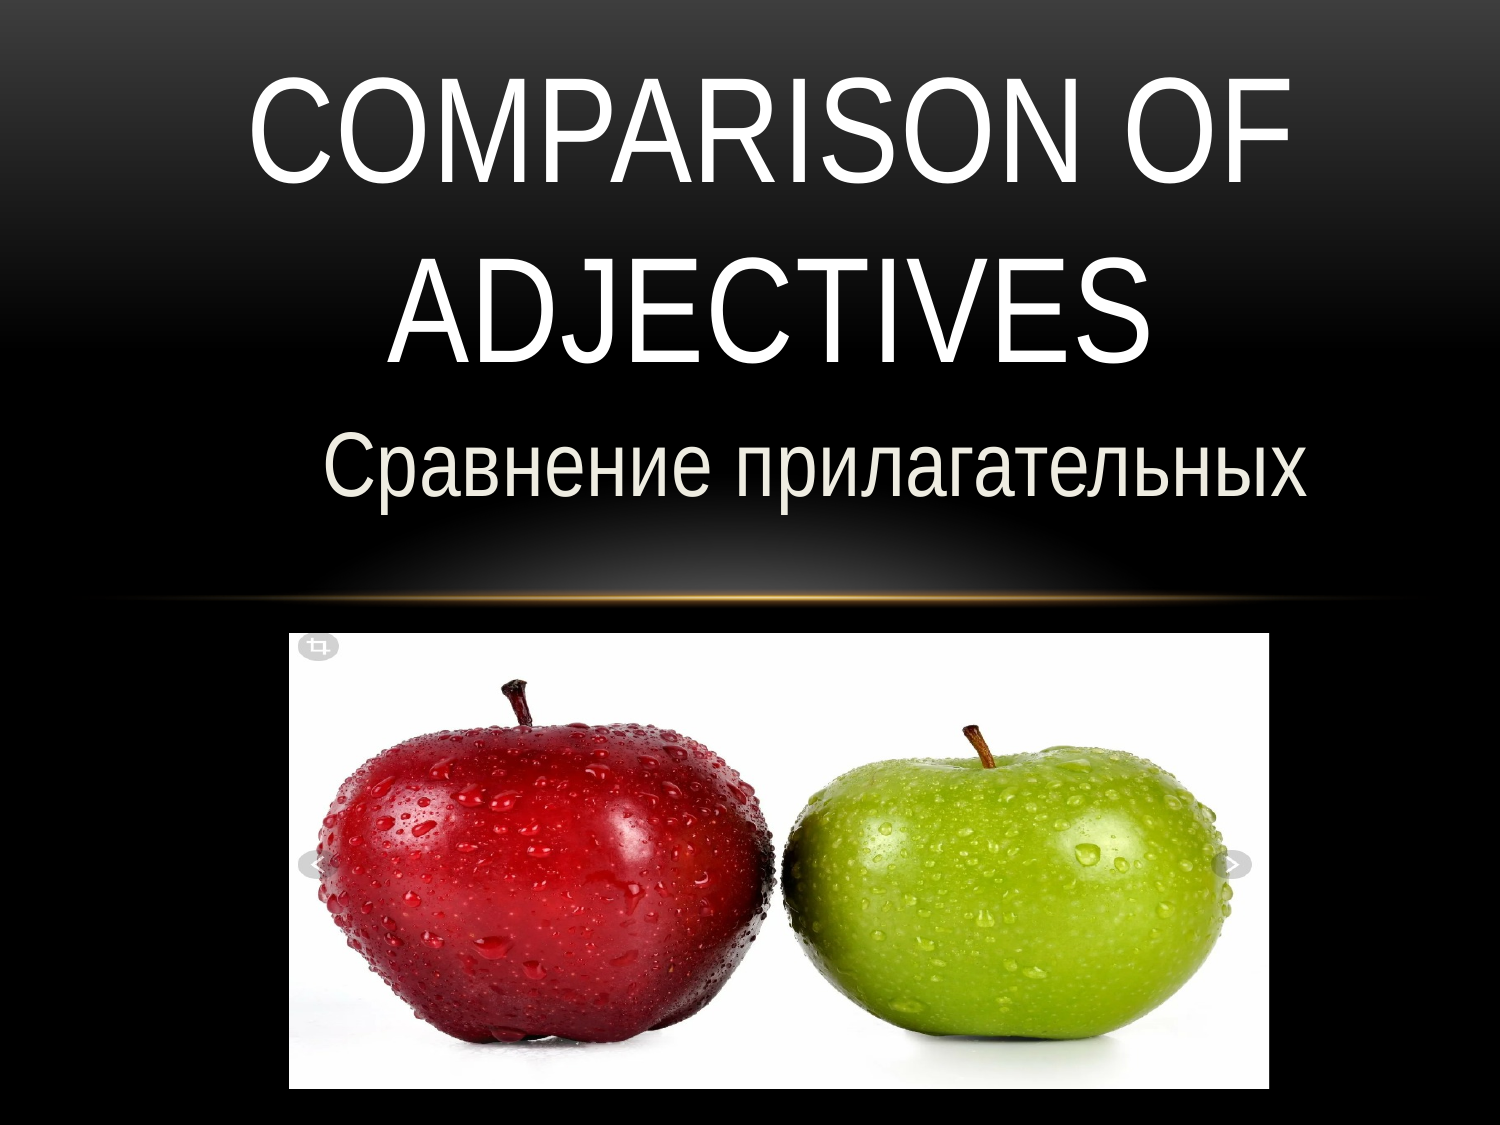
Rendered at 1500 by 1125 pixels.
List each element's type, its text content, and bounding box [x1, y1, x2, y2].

subtitle Сравнение прилагательных [253, 400, 1379, 560]
title Comparison of Adjectives [100, 19, 1443, 400]
picture [0, 0, 1500, 1089]
